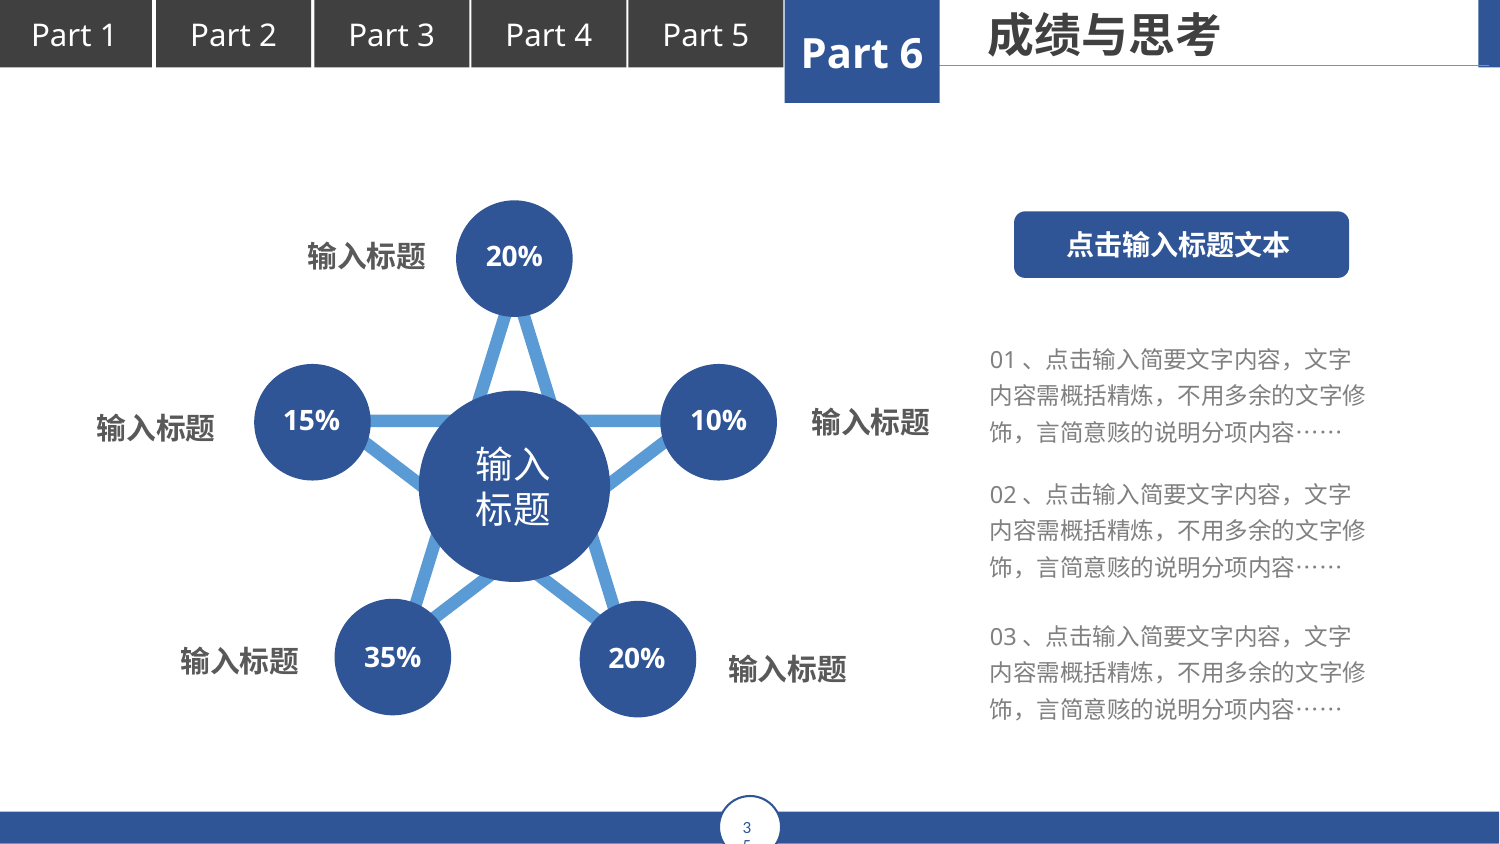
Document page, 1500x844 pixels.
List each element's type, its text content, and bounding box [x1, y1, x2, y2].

text_box [367, 419, 418, 485]
text_box 35% [337, 638, 448, 673]
text_box 03、点击输入简要文字内容，文字内容需概括精炼，不用多余的文字修饰，言简意赅的说明分项内容…… [974, 605, 1389, 731]
text_box 输入标题 [713, 643, 863, 694]
text_box 输入标题 [292, 229, 442, 281]
text_box 输入标题 [81, 402, 232, 453]
text_box 15% [256, 402, 367, 437]
text_box 输入标题 [165, 635, 315, 686]
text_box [1014, 211, 1350, 278]
text_box [578, 599, 698, 719]
text_box [455, 199, 574, 318]
text_box 20% [459, 238, 570, 272]
text_box 20% [581, 640, 693, 674]
text_box [480, 317, 548, 390]
text_box [545, 582, 614, 619]
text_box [418, 390, 611, 582]
text_box [253, 362, 372, 482]
text_box 01、点击输入简要文字内容，文字内容需概括精炼，不用多余的文字修饰，言简意赅的说明分项内容…… [974, 328, 1389, 454]
text_box [659, 362, 778, 482]
text_box 10% [663, 402, 774, 437]
text_box 成绩与思考 [976, 0, 1235, 68]
text_box [611, 419, 663, 485]
text_box [333, 597, 453, 717]
text_box 02、点击输入简要文字内容，文字内容需概括精炼，不用多余的文字修饰，言简意赅的说明分项内容…… [974, 463, 1389, 589]
text_box 输入标题 [796, 396, 946, 448]
text_box [415, 582, 483, 617]
